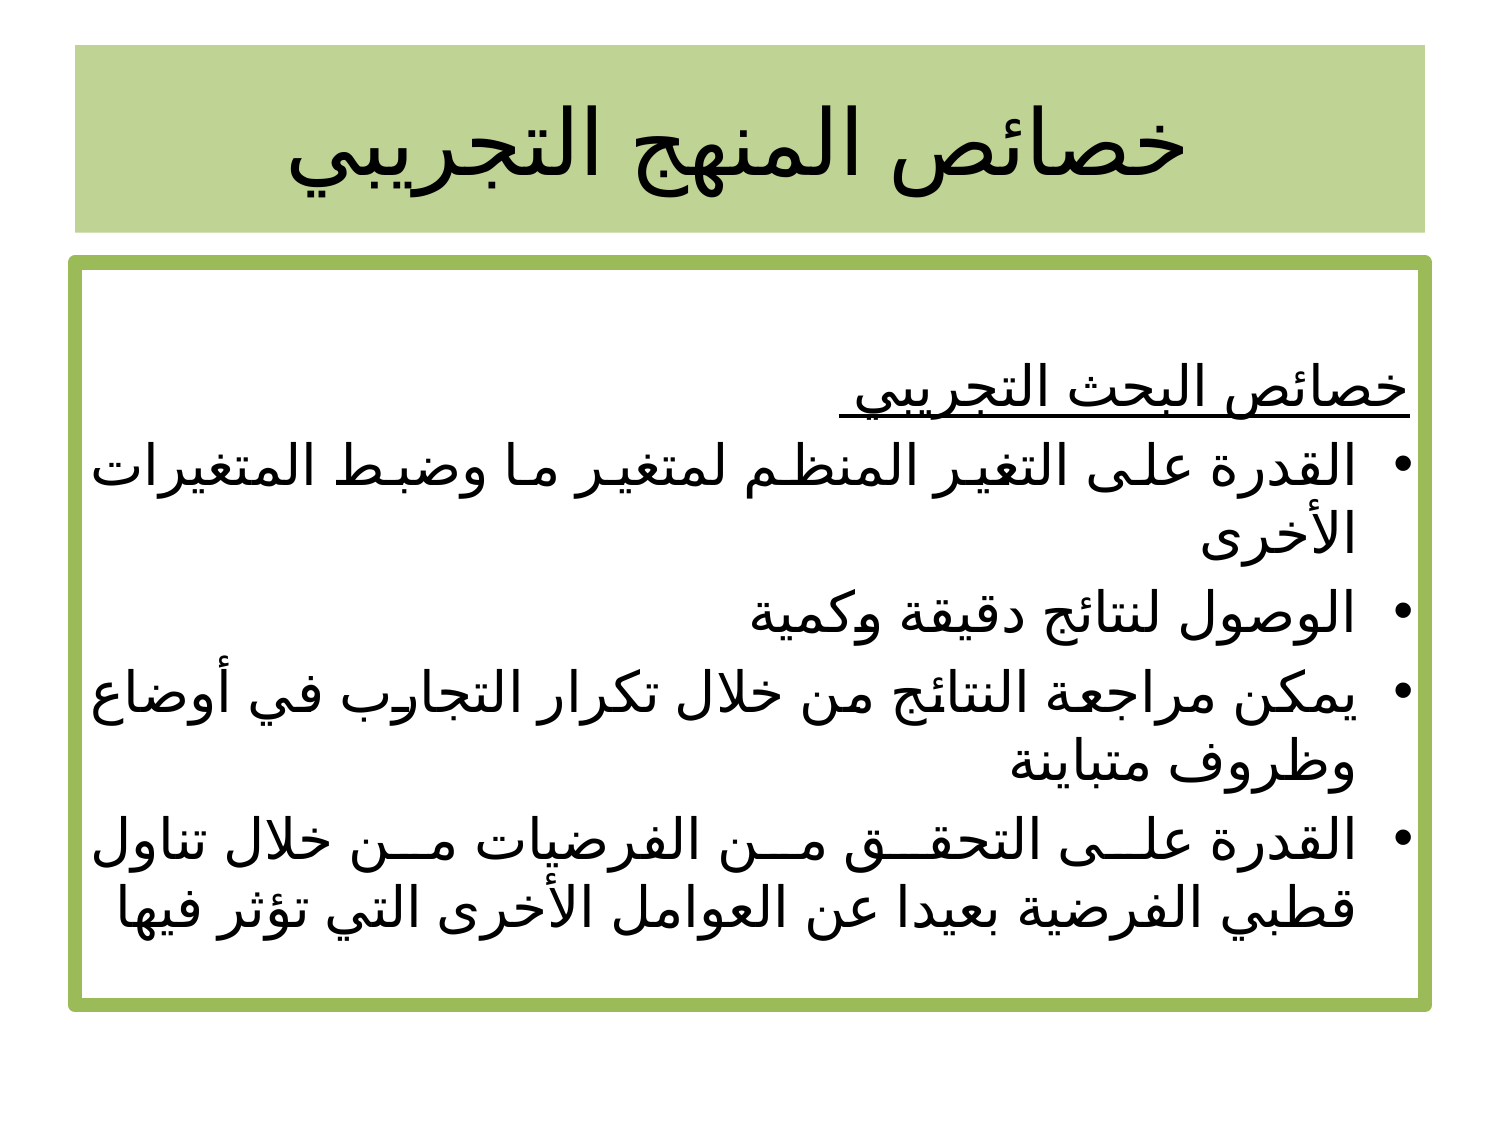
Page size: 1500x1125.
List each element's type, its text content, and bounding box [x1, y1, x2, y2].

title خصائص المنهج التجريبي [75, 45, 1425, 233]
list خصائص البحث التجريبي القدرة على التغير المنظم لمتغير ما وضبط المتغيرات الأخرى الوصول لنتائج دقيقة وكمية يمكن مراجعة النتائج من خلال تكرار التجارب في أوضاع وظروف متباينة القدرة على التحقق من الفرضيات من خلال تناول قطبي الفرضية بعيدا عن العوامل الأخرى التي تؤثر فيها [75, 262, 1425, 1005]
